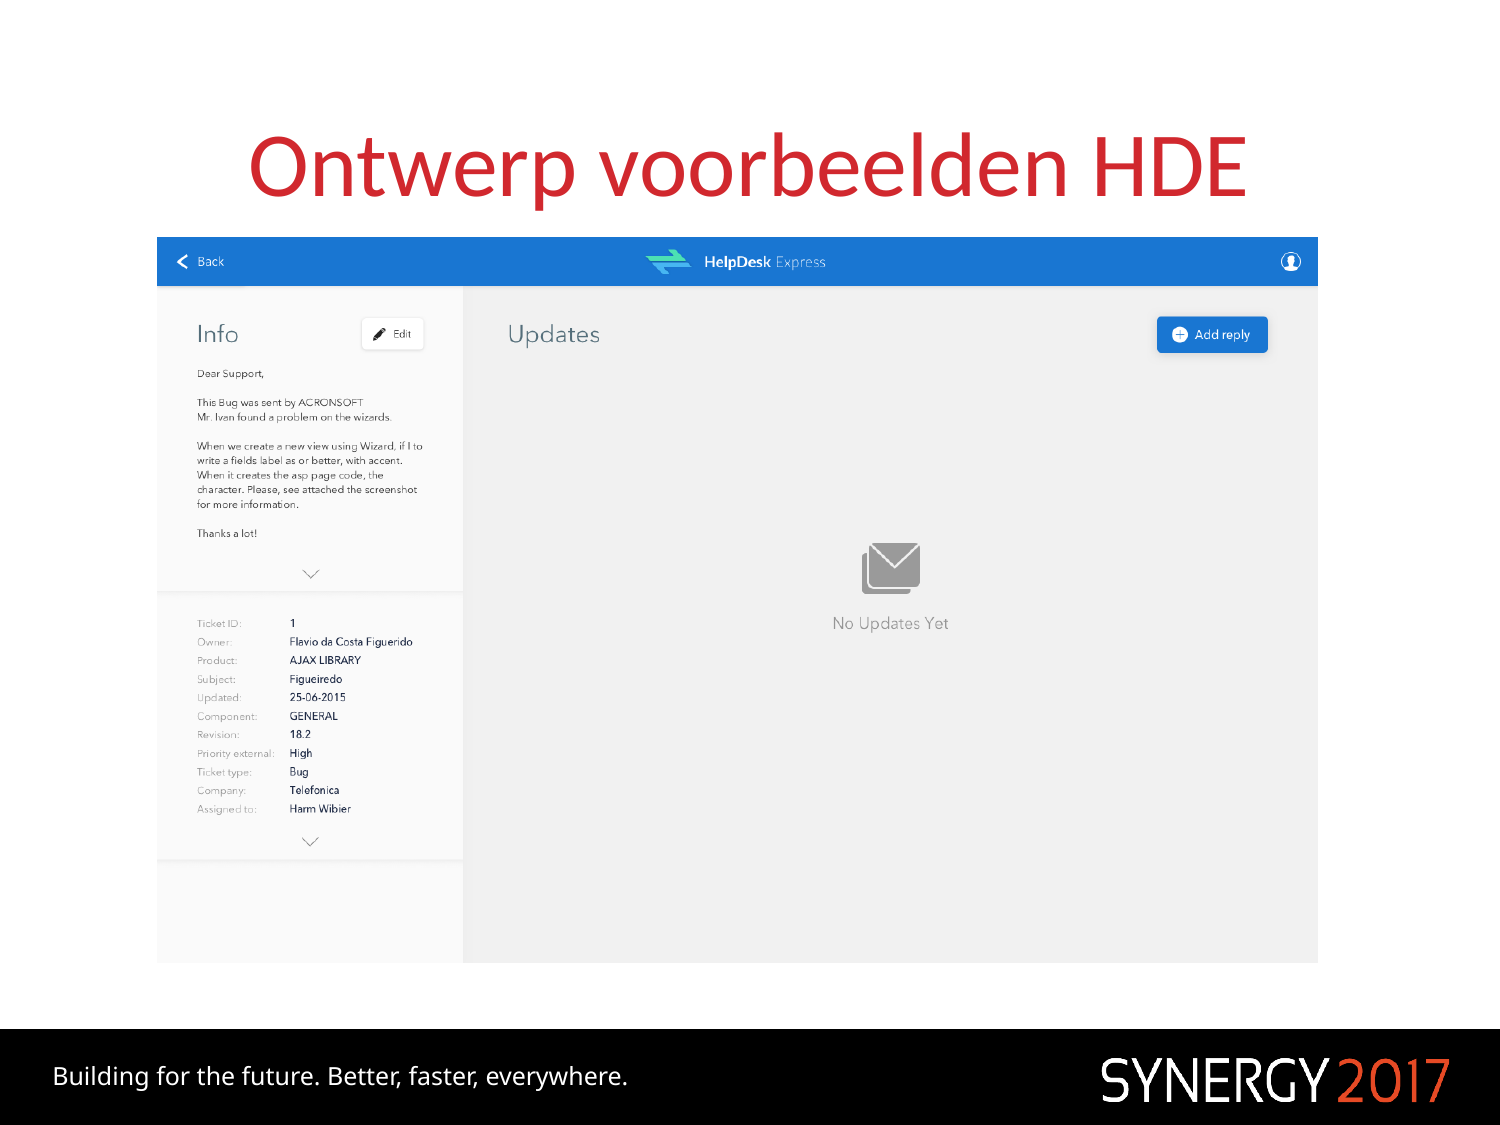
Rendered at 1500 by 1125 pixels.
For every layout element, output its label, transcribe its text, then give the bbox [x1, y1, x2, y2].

picture [1087, 1042, 1463, 1118]
title Ontwerp voorbeelden HDE [75, 66, 1425, 254]
picture [157, 237, 1318, 963]
